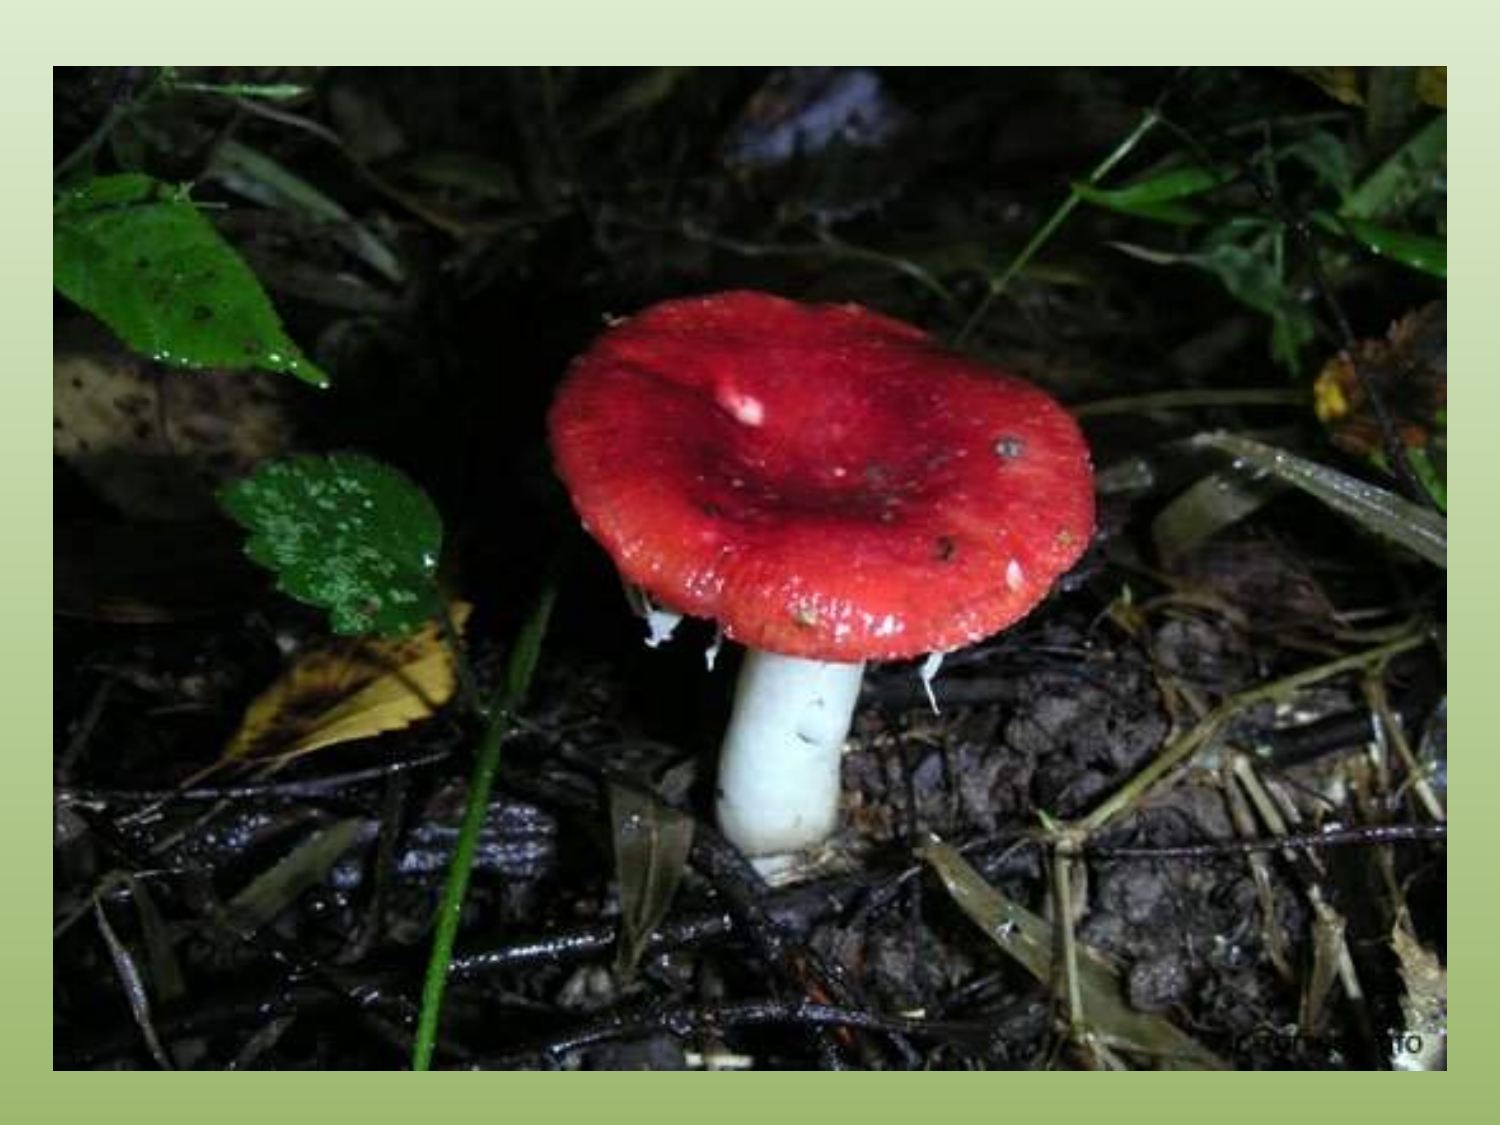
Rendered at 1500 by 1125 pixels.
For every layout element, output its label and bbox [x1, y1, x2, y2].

picture [52, 66, 1448, 1071]
